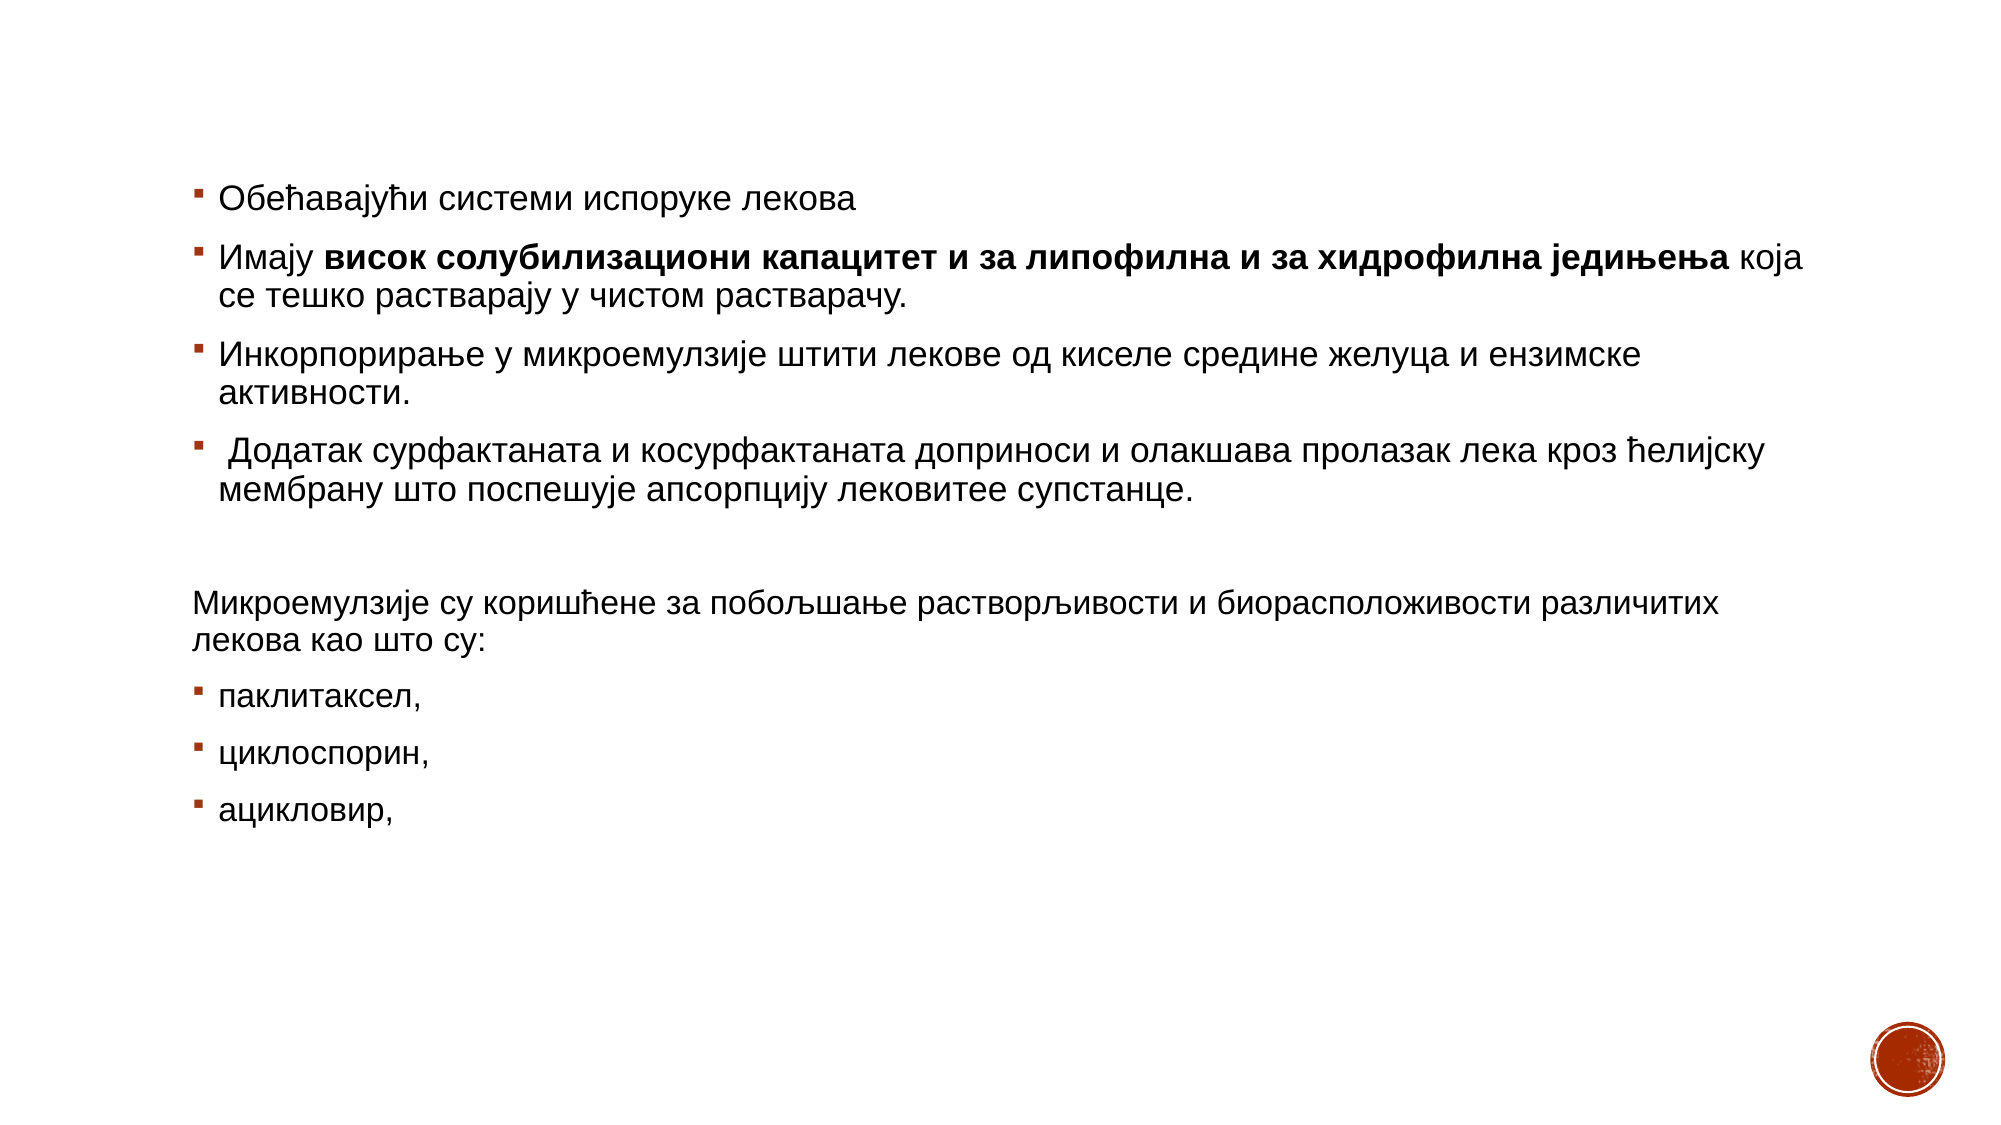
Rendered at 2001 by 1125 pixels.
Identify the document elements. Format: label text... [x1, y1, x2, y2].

list Обећавајући системи испоруке лекова Имају висок солубилизациони капацитет и за липофилна и за хидрофилна једињења која се тешко растварају у чистом растварачу. Инкорпорирање у микроемулзије штити лекове од киселе средине желуца и ензимске активности. Додатак сурфактаната и косурфактаната доприноси и олакшава пролазак лека кроз ћелијску мембрану што поспешује апсорпцију лековитее супстанце. Микроемулзије су коришћене за побољшање растворљивости и биорасположивости различитих лекова као што су: паклитаксел, циклоспорин, ацикловир, [177, 172, 1828, 838]
